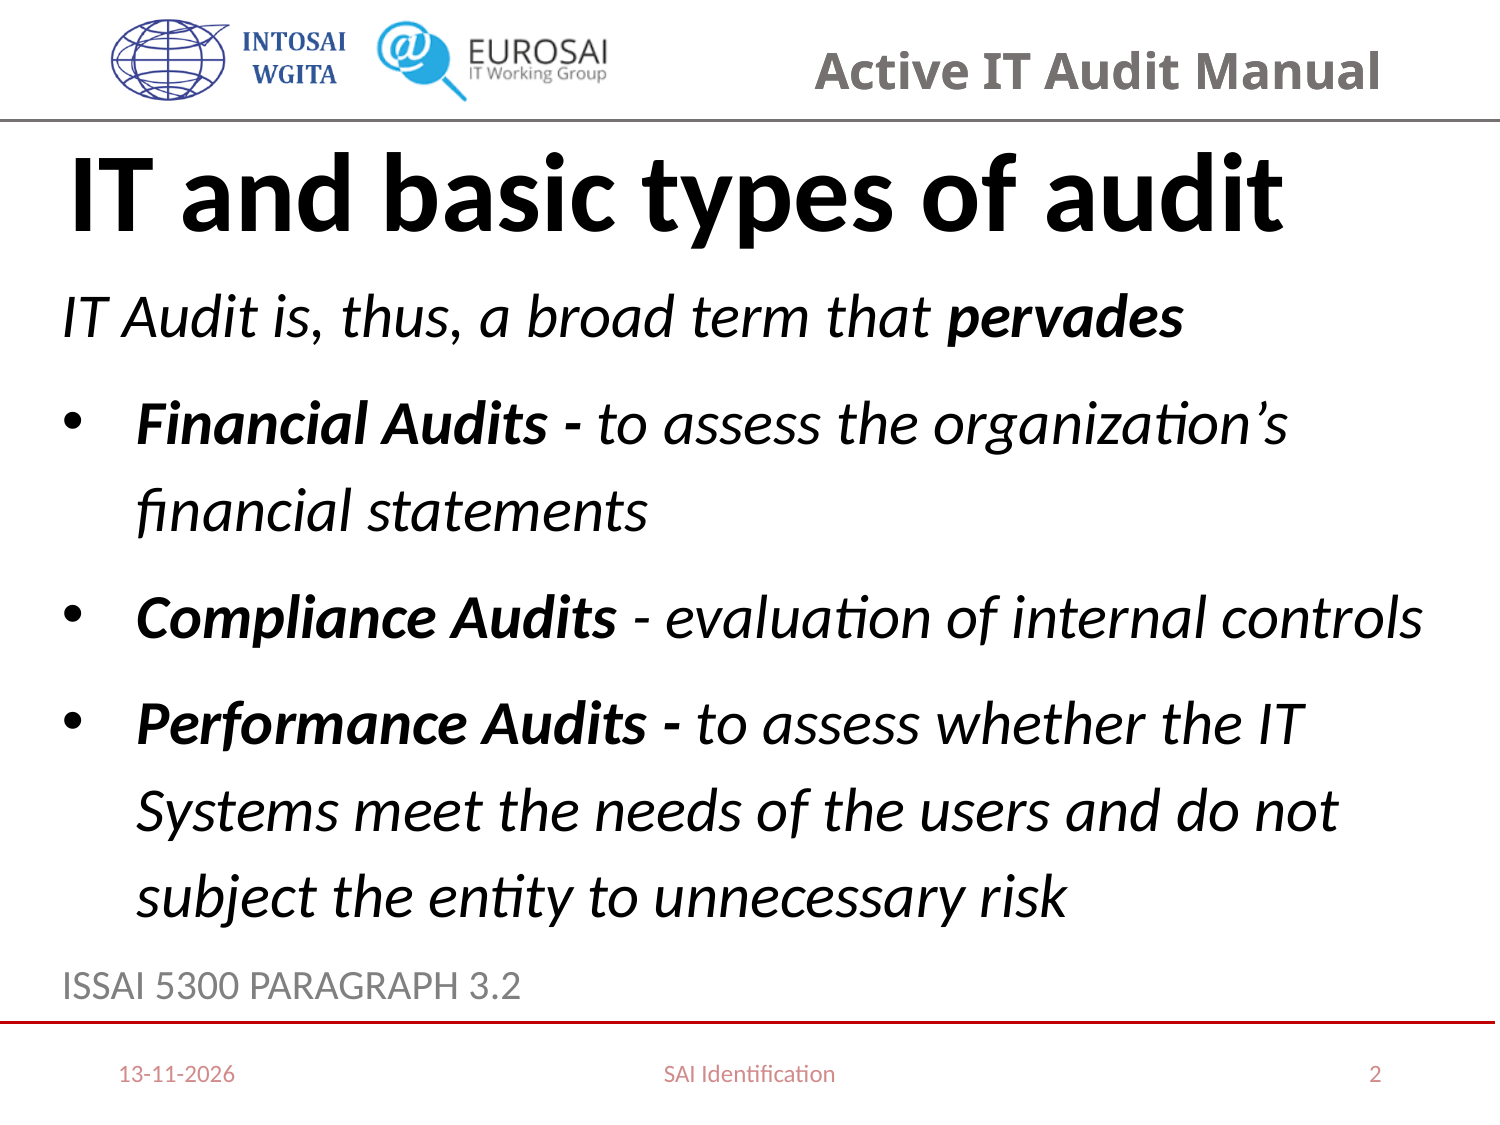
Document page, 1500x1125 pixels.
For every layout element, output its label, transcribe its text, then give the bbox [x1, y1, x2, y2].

picture [103, 13, 363, 106]
text_box IT Audit is, thus, a broad term that pervades Financial Audits - to assess the organization’s financial statements Compliance Audits - evaluation of internal controls Performance Audits - to assess whether the IT Systems meet the needs of the users and do not subject the entity to unnecessary risk ISSAI 5300 paragraph 3.2 [47, 256, 1453, 1016]
footer SAI Identification [496, 1042, 1004, 1103]
slide_number 2 [1059, 1042, 1397, 1103]
text_box IT and basic types of audit [53, 111, 1302, 262]
picture [375, 18, 619, 105]
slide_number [103, 1042, 441, 1103]
